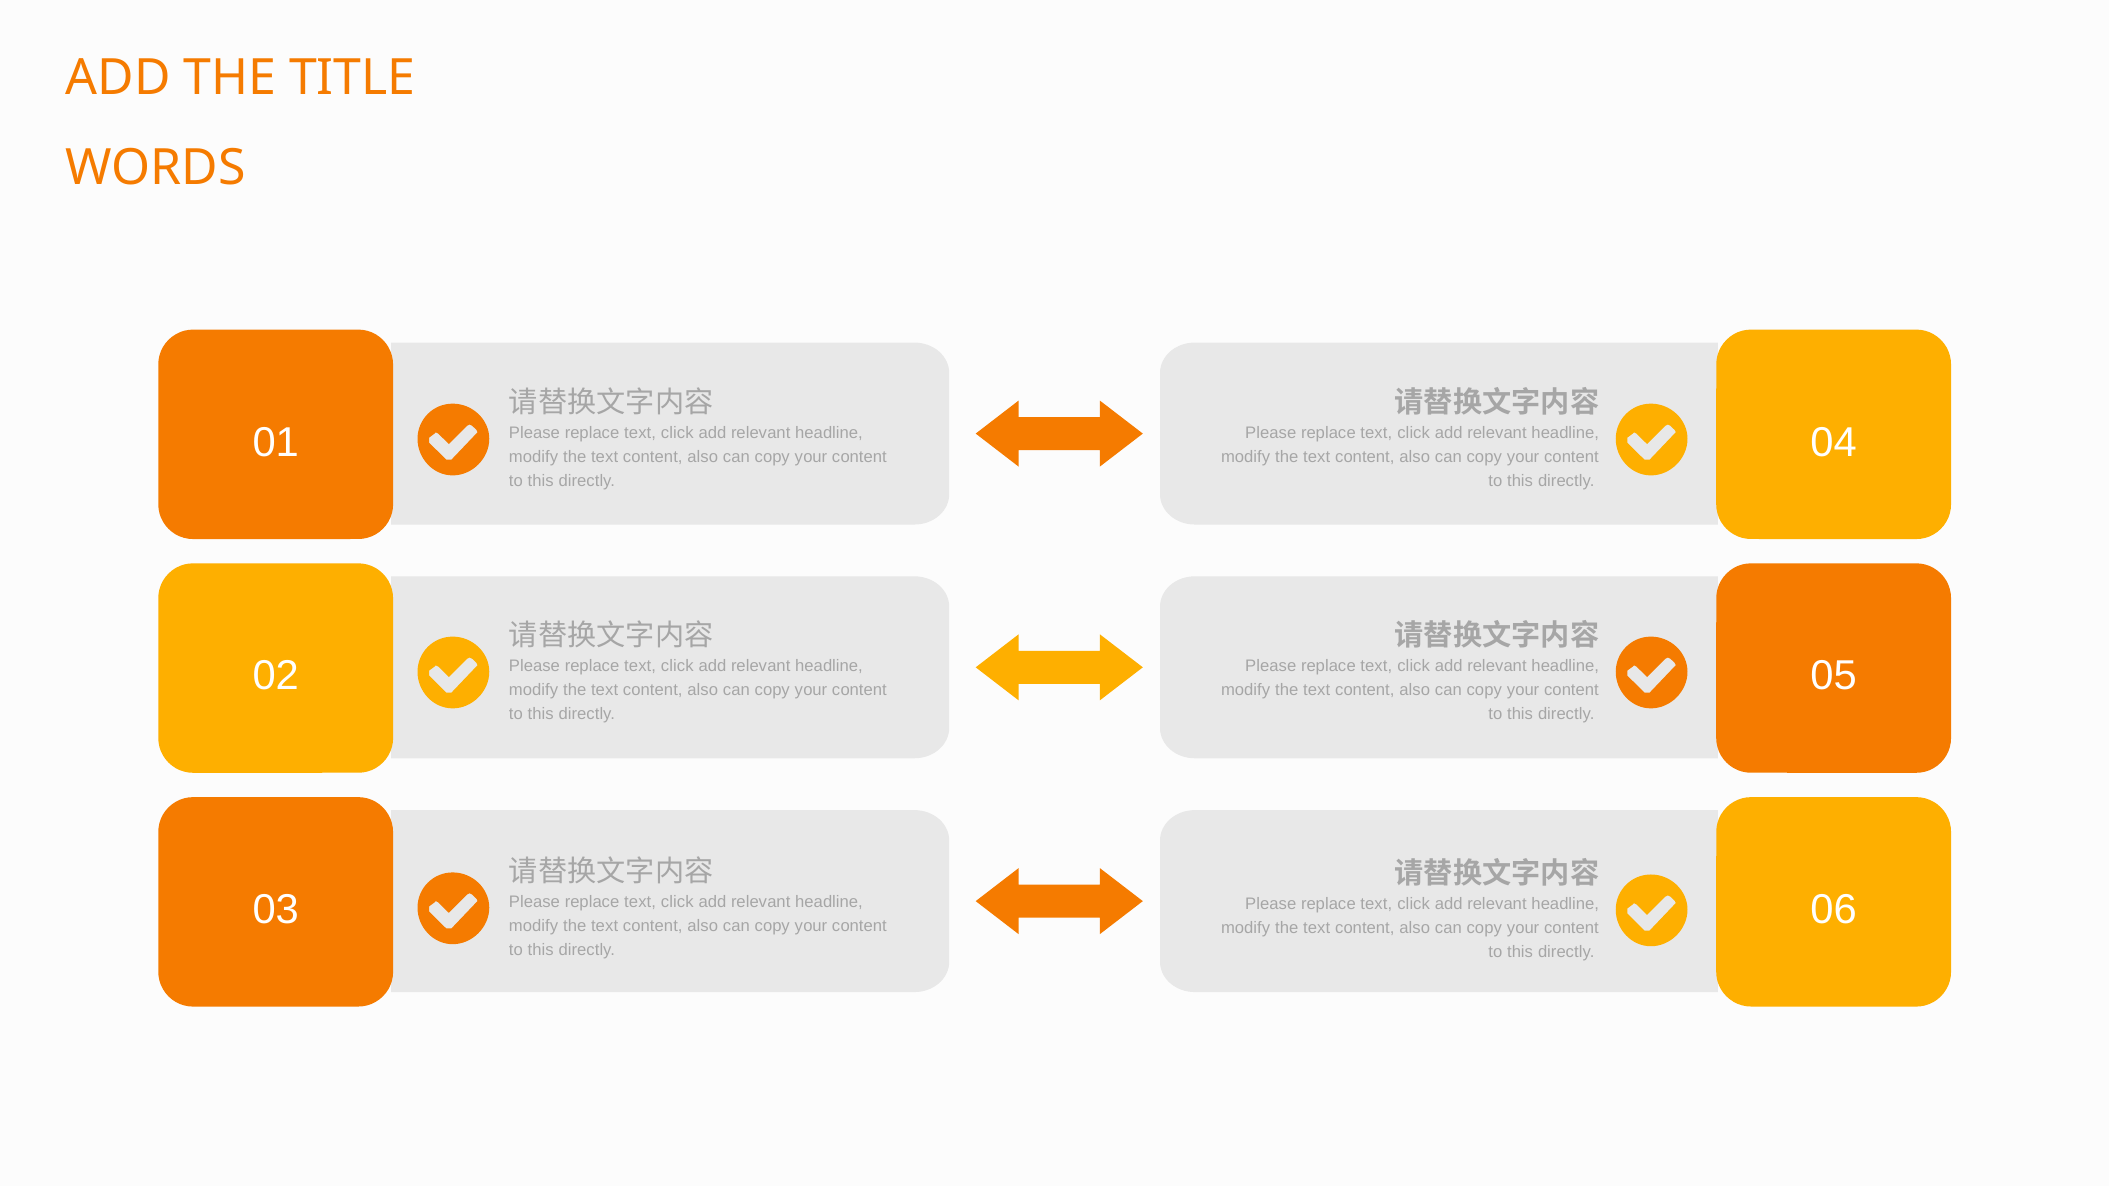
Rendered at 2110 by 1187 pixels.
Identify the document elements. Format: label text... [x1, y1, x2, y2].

text_box 请替换文字内容 Please replace text, click add relevant headline, modify the text content, also can copy your content to this directly. [508, 844, 897, 959]
text_box 请替换文字内容 Please replace text, click add relevant headline, modify the text content, also can copy your content to this directly. [508, 376, 897, 490]
text_box [417, 636, 490, 709]
text_box [390, 809, 951, 994]
text_box [1158, 341, 1720, 526]
text_box 05 [1715, 562, 1953, 774]
text_box [417, 872, 490, 945]
text_box 02 [157, 562, 395, 774]
text_box 请替换文字内容 Please replace text, click add relevant headline, modify the text content, also can copy your content to this directly. [508, 609, 897, 723]
text_box [1615, 874, 1688, 947]
text_box [417, 403, 490, 476]
text_box [974, 398, 1145, 469]
text_box 03 [157, 796, 395, 1008]
text_box 01 [157, 328, 395, 541]
text_box [1158, 809, 1720, 994]
text_box [1615, 636, 1688, 709]
text_box [974, 632, 1145, 703]
text_box 04 [1715, 328, 1953, 541]
text_box 06 [1715, 796, 1953, 1008]
text_box [974, 865, 1145, 937]
text_box [1615, 403, 1688, 476]
text_box [390, 575, 951, 760]
text_box 请替换文字内容 Please replace text, click add relevant headline, modify the text content, also can copy your content to this directly. [1211, 609, 1600, 723]
text_box 请替换文字内容 Please replace text, click add relevant headline, modify the text content, also can copy your content to this directly. [1211, 376, 1600, 490]
text_box ADD THE TITLE WORDS [50, 7, 583, 202]
text_box [1158, 575, 1720, 760]
text_box [390, 341, 951, 526]
text_box 请替换文字内容 Please replace text, click add relevant headline, modify the text content, also can copy your content to this directly. [1211, 847, 1600, 961]
